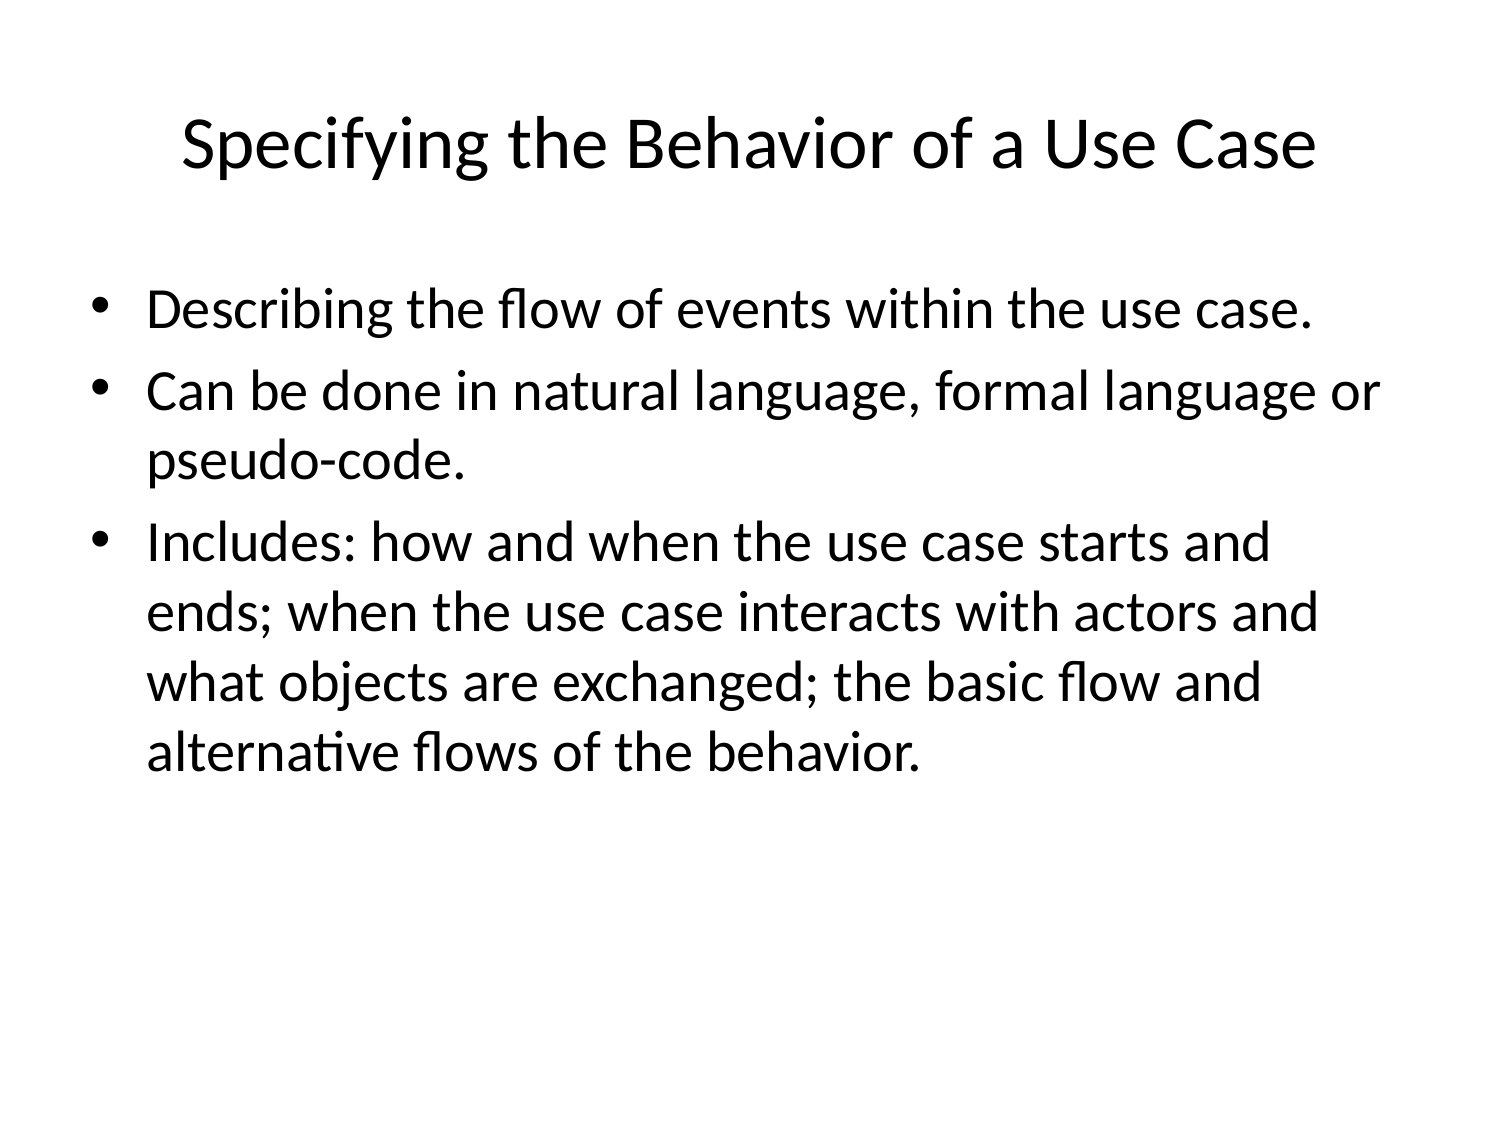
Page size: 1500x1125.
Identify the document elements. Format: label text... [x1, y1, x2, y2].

list Describing the flow of events within the use case. Can be done in natural language, formal language or pseudo-code. Includes: how and when the use case starts and ends; when the use case interacts with actors and what objects are exchanged; the basic flow and alternative flows of the behavior. [75, 262, 1425, 1005]
title Specifying the Behavior of a Use Case [75, 45, 1425, 233]
